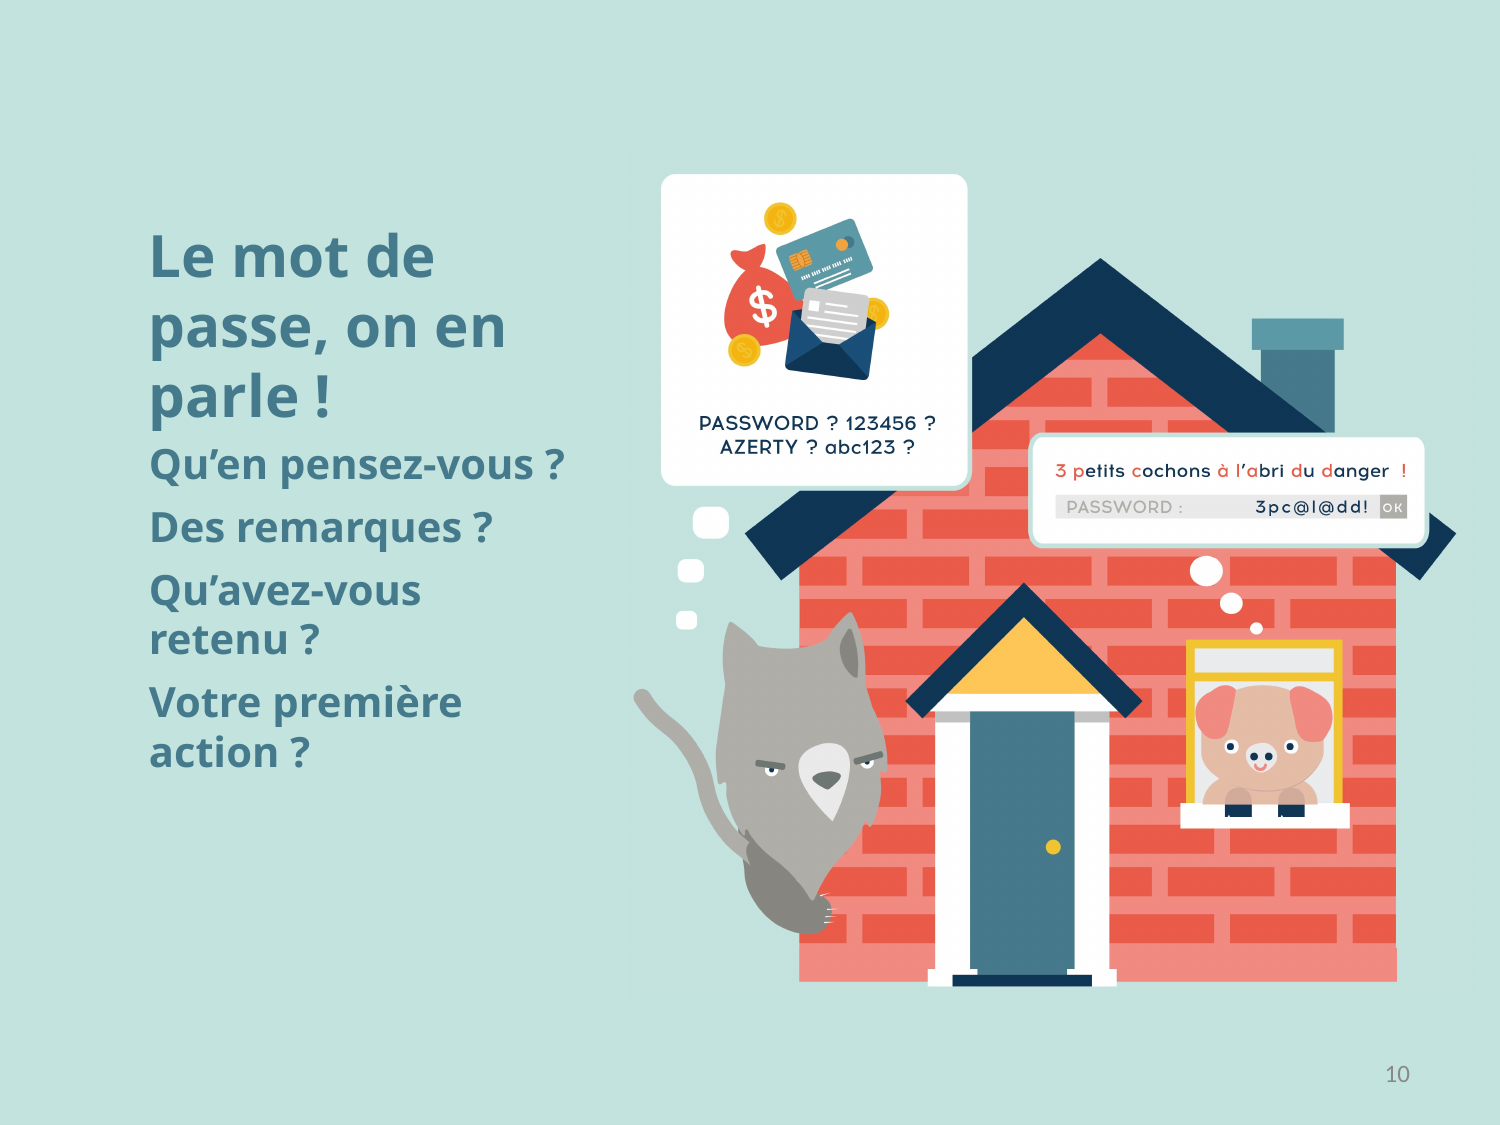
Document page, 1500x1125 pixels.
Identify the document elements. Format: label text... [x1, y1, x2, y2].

text_box Qu’en pensez-vous ? Des remarques ? Qu’avez-vous retenu ? Votre première action ? [134, 430, 598, 784]
text_box Le mot de passe, on en parle ! [134, 211, 624, 437]
slide_number 10 [1074, 1042, 1425, 1103]
picture [0, 0, 1500, 1125]
